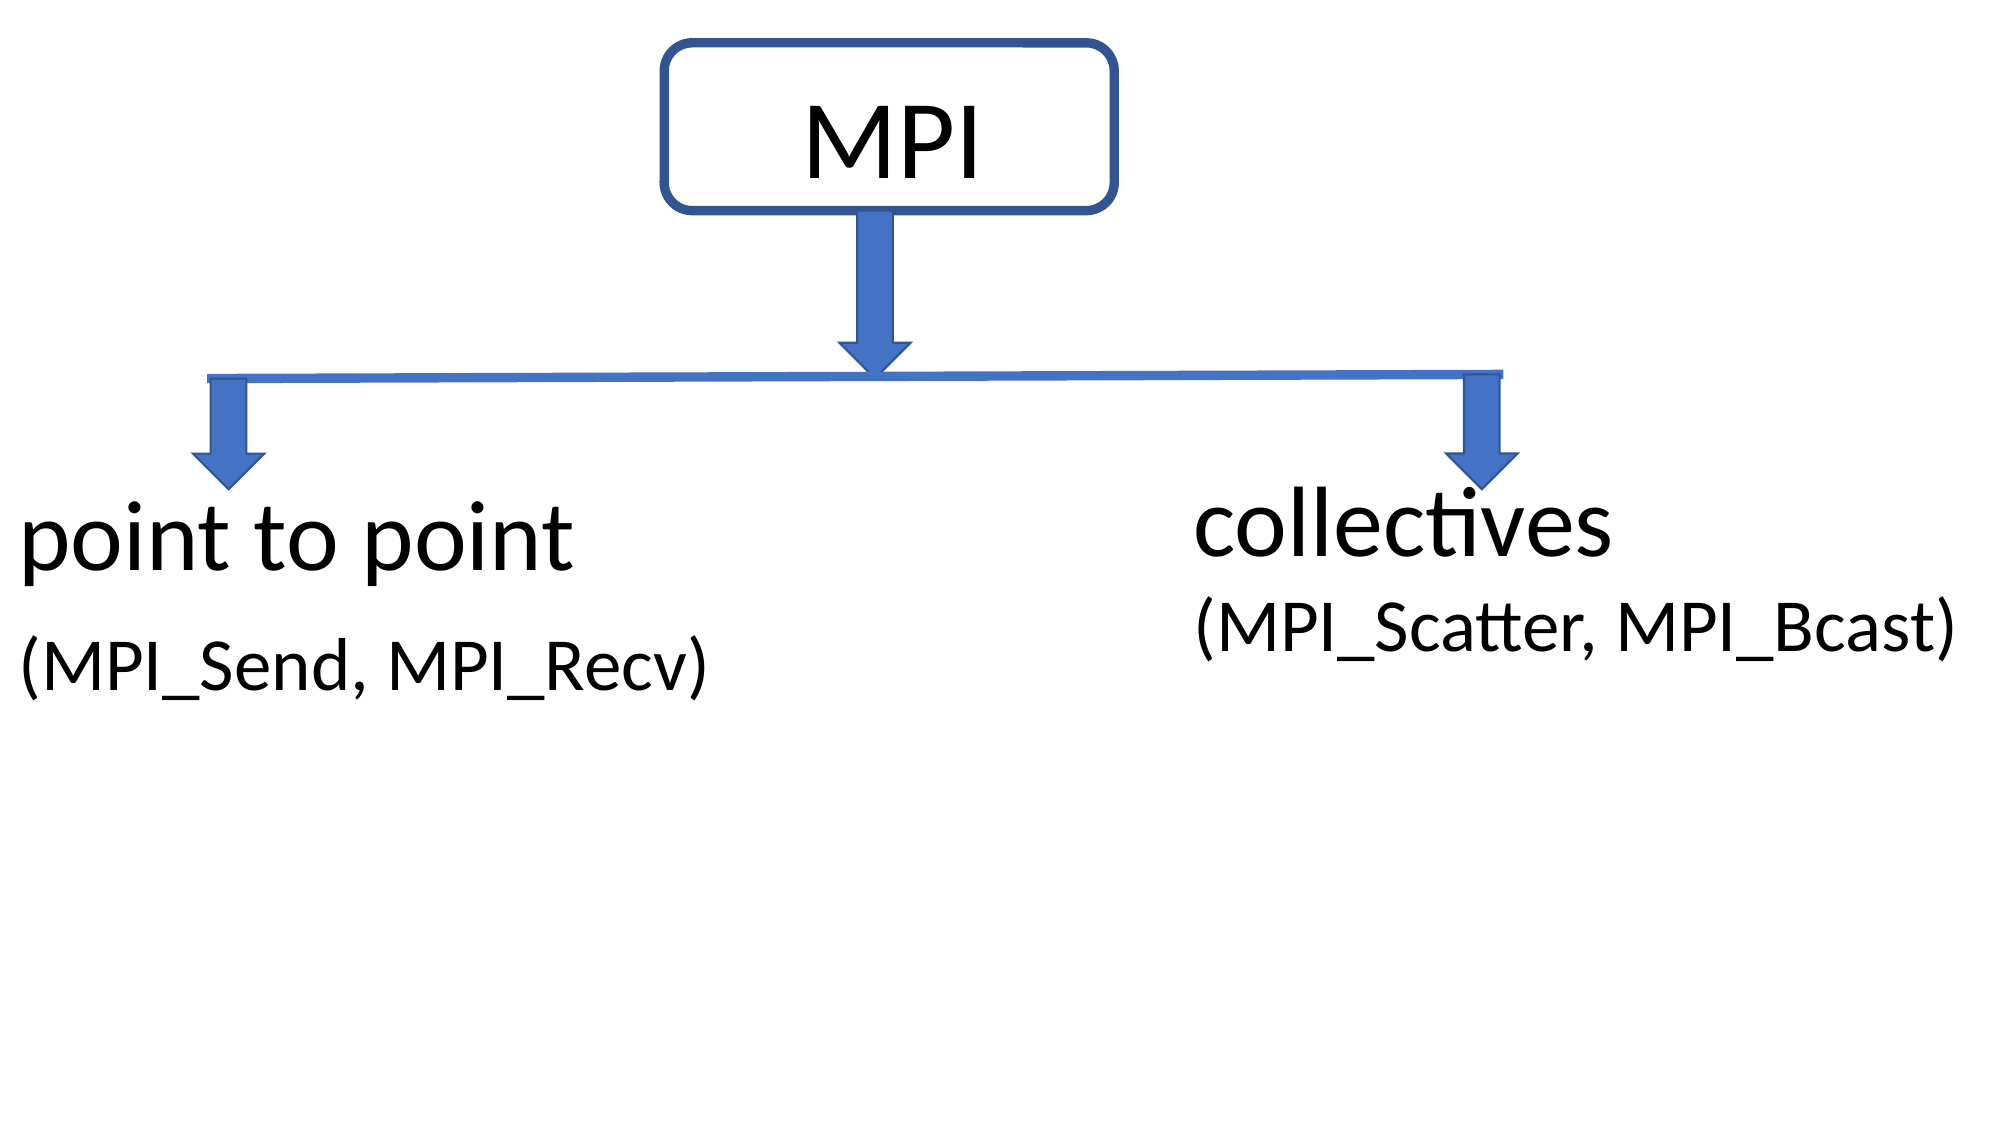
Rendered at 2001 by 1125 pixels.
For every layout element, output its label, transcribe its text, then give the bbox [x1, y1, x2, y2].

text_box [836, 209, 914, 371]
text_box collectives (MPI_Scatter, MPI_Bcast) [1178, 448, 2000, 674]
text_box [1462, 379, 1501, 448]
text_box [207, 374, 1504, 379]
text_box [190, 379, 267, 463]
text_box [663, 41, 1116, 212]
text_box MPI [786, 59, 999, 209]
text_box point to point (MPI_Send, MPI_Recv) [3, 463, 748, 718]
